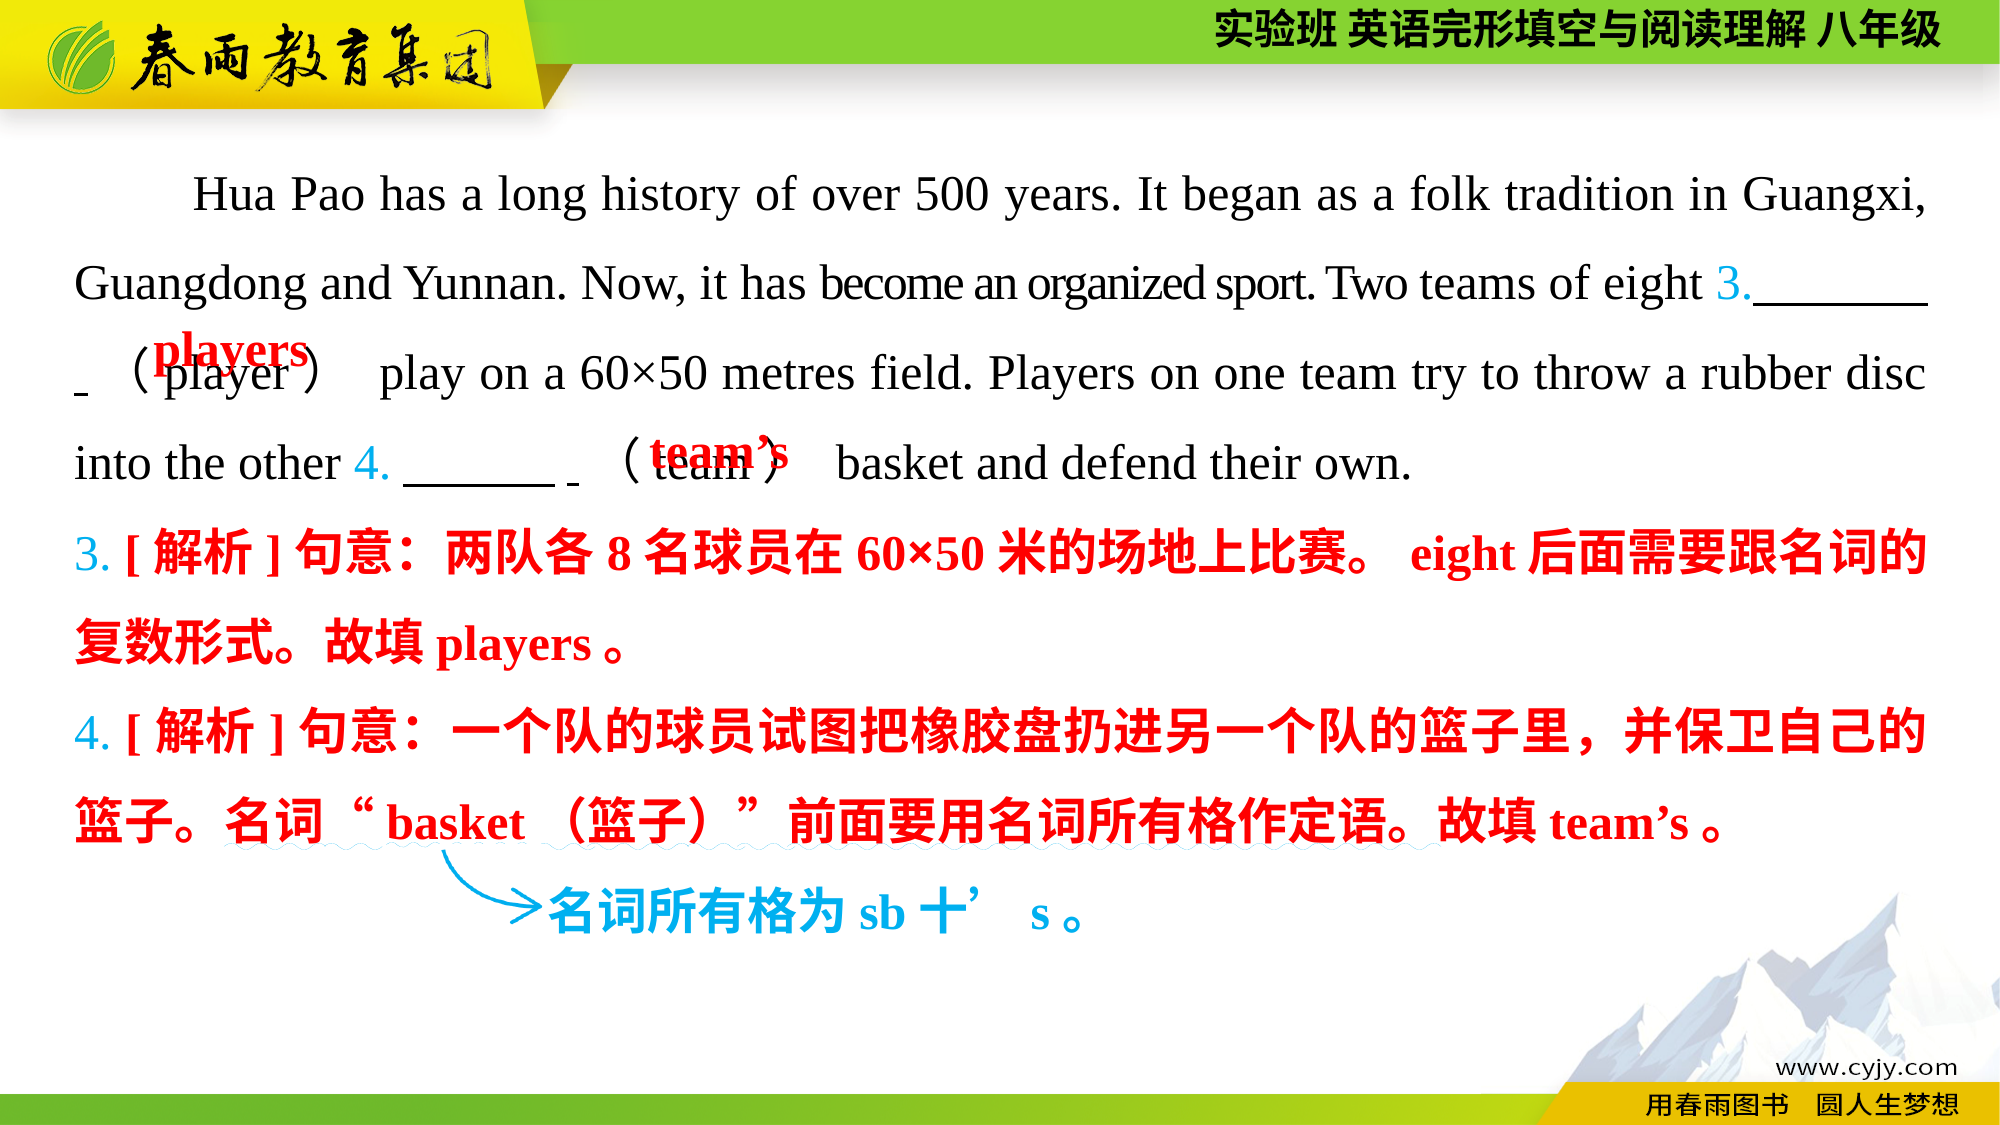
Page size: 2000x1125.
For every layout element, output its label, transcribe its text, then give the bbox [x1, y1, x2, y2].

text_box 4. [解析]句意：一个队的球员试图把橡胶盘扔进另一个队的篮子里，并保卫自己的篮子。名词“basket（篮子）”前面要用名词所有格作定语。故填team’s。 名词所有格为sb十’s。 [59, 661, 1944, 947]
list Hua Pao has a long history of over 500 years. It began as a folk tradition in Guangxi, Guangdong and Yunnan. Now, it has become an organized sport. Two teams of eight 3. ,（player） play on a 60×50 metres field. Players on one team try to throw a rubber disc into the other 4. ,（team） basket and defend their own. [59, 122, 1944, 482]
picture [0, 0, 2000, 1125]
text_box team’s [634, 410, 805, 482]
text_box players [138, 308, 324, 384]
text_box 3. [解析]句意：两队各8名球员在60×50米的场地上比赛。eight后面需要跟名词的复数形式。故填players。 [59, 482, 1944, 661]
